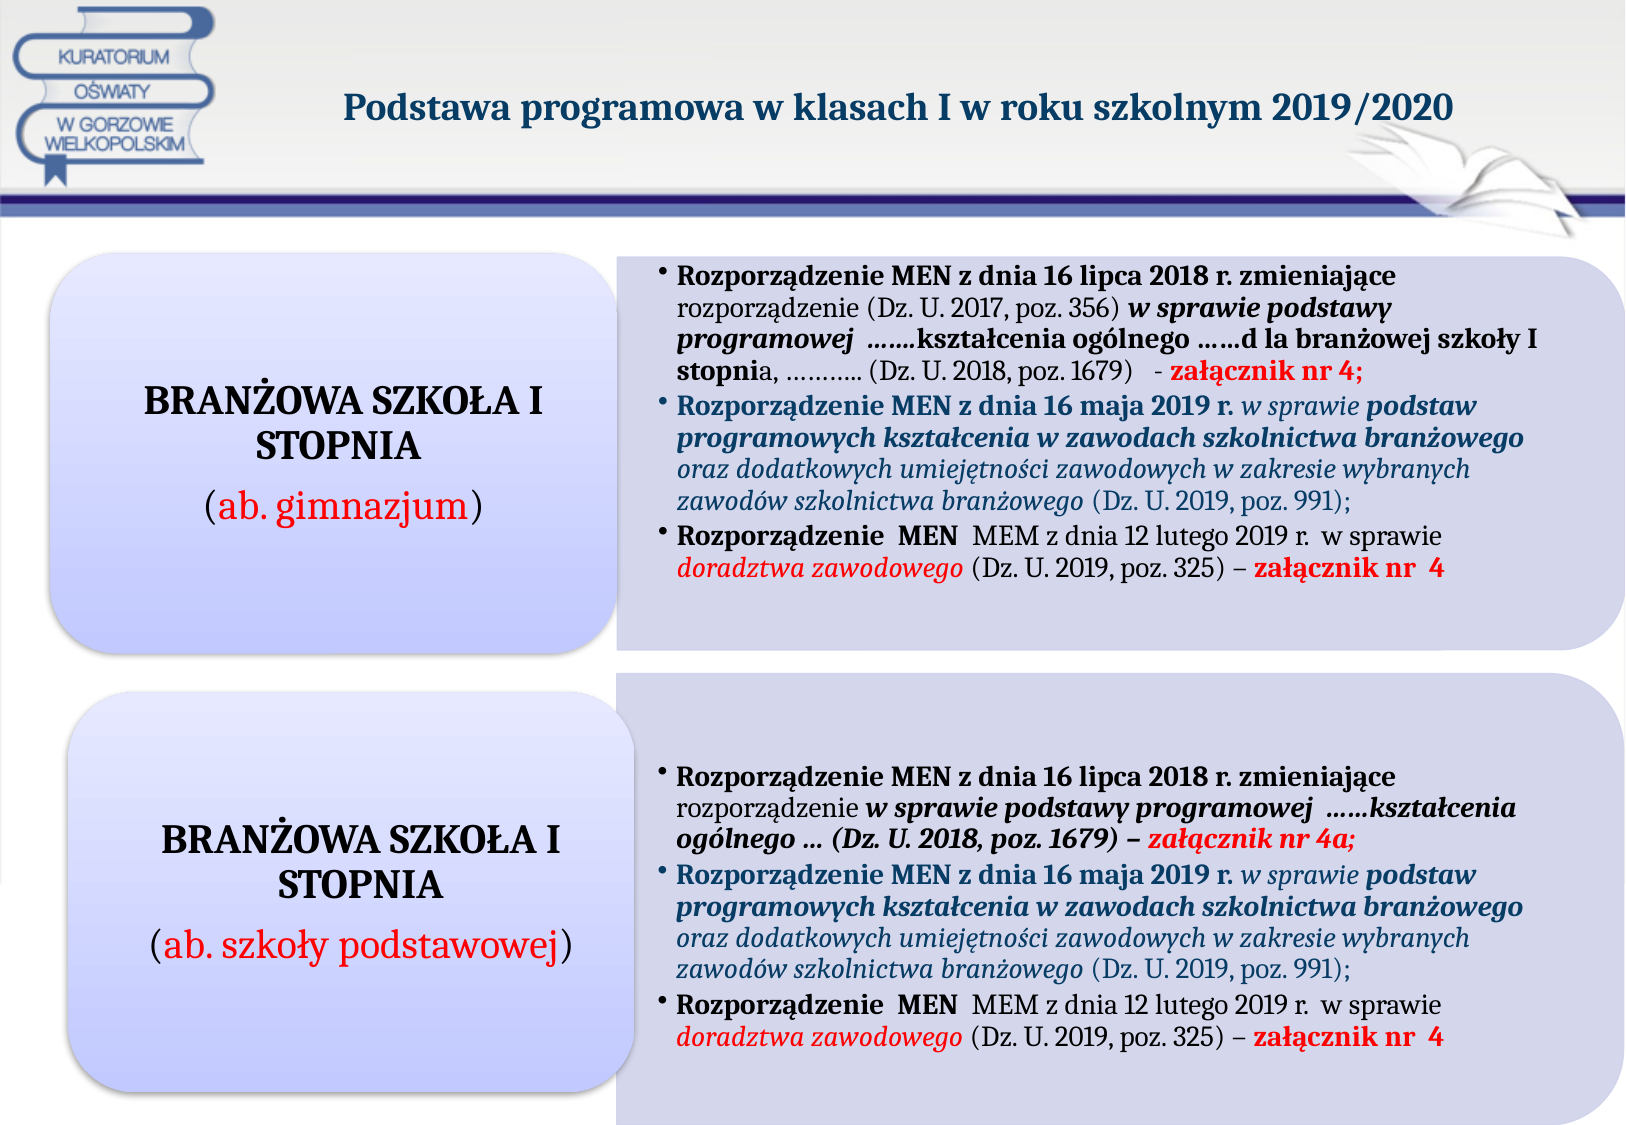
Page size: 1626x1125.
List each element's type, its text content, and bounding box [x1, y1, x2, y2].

picture [0, 0, 1626, 1125]
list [50, 253, 1625, 1125]
title Podstawa programowa w klasach I w roku szkolnym 2019/2020 [210, 30, 1588, 184]
